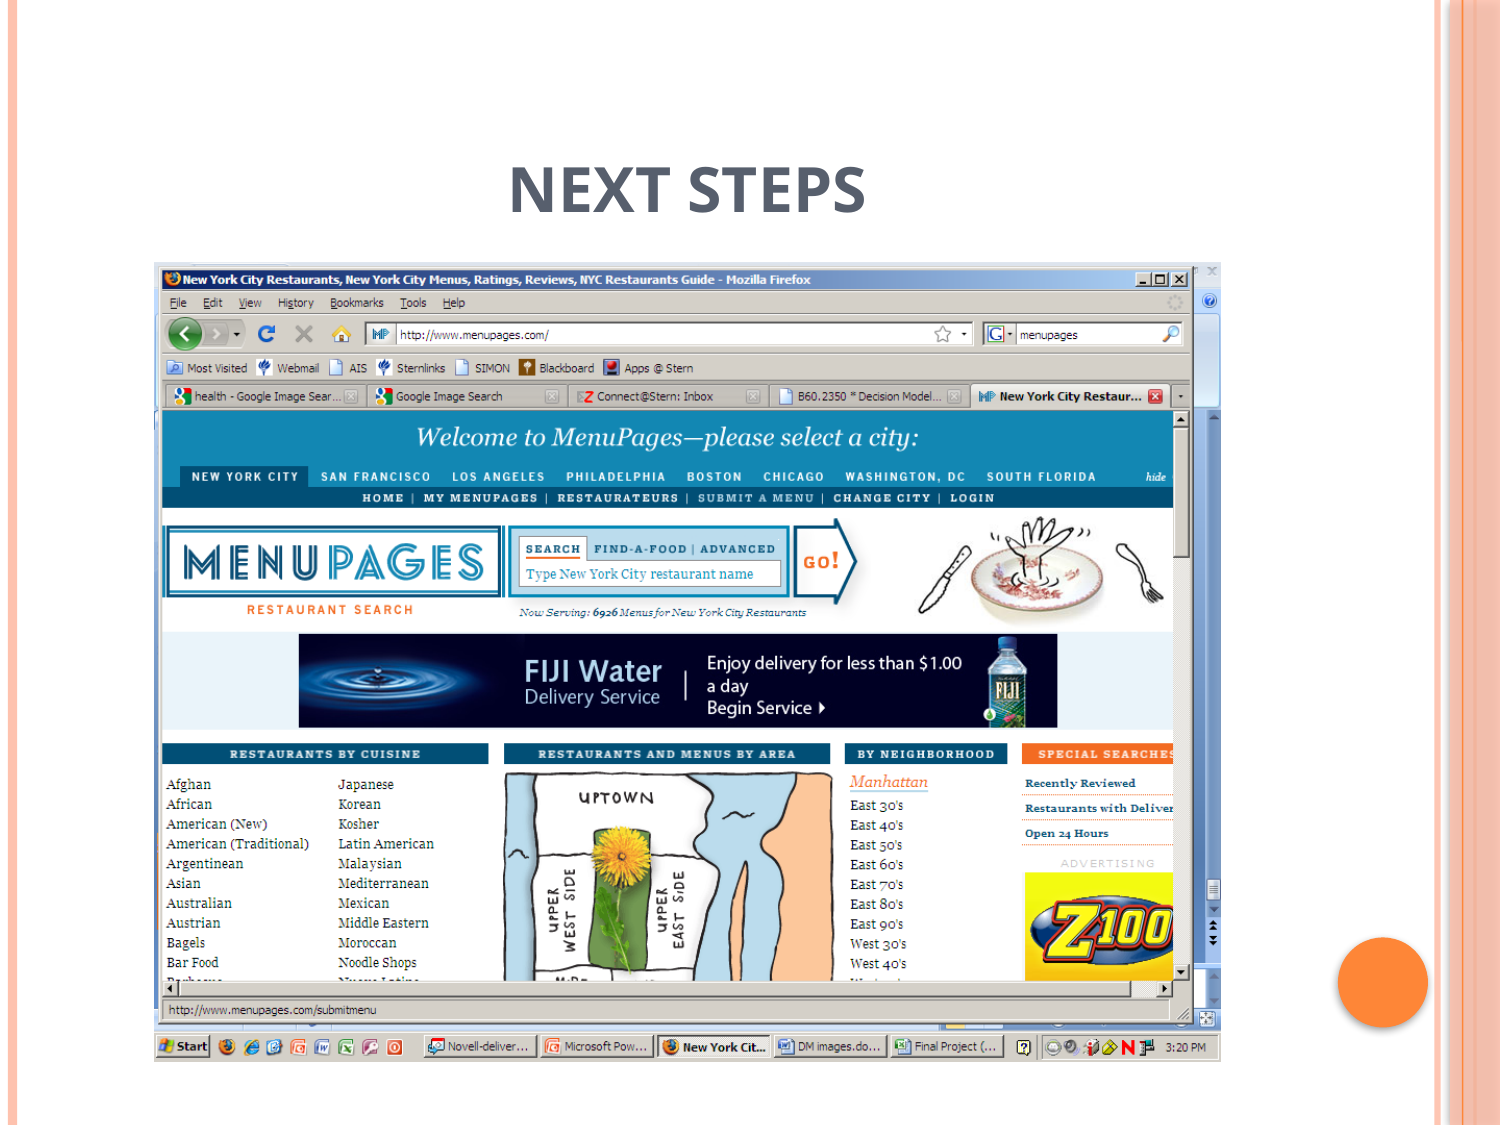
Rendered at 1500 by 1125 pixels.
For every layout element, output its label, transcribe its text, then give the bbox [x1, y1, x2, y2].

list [153, 261, 1221, 1063]
title Next Steps [75, 45, 1300, 233]
